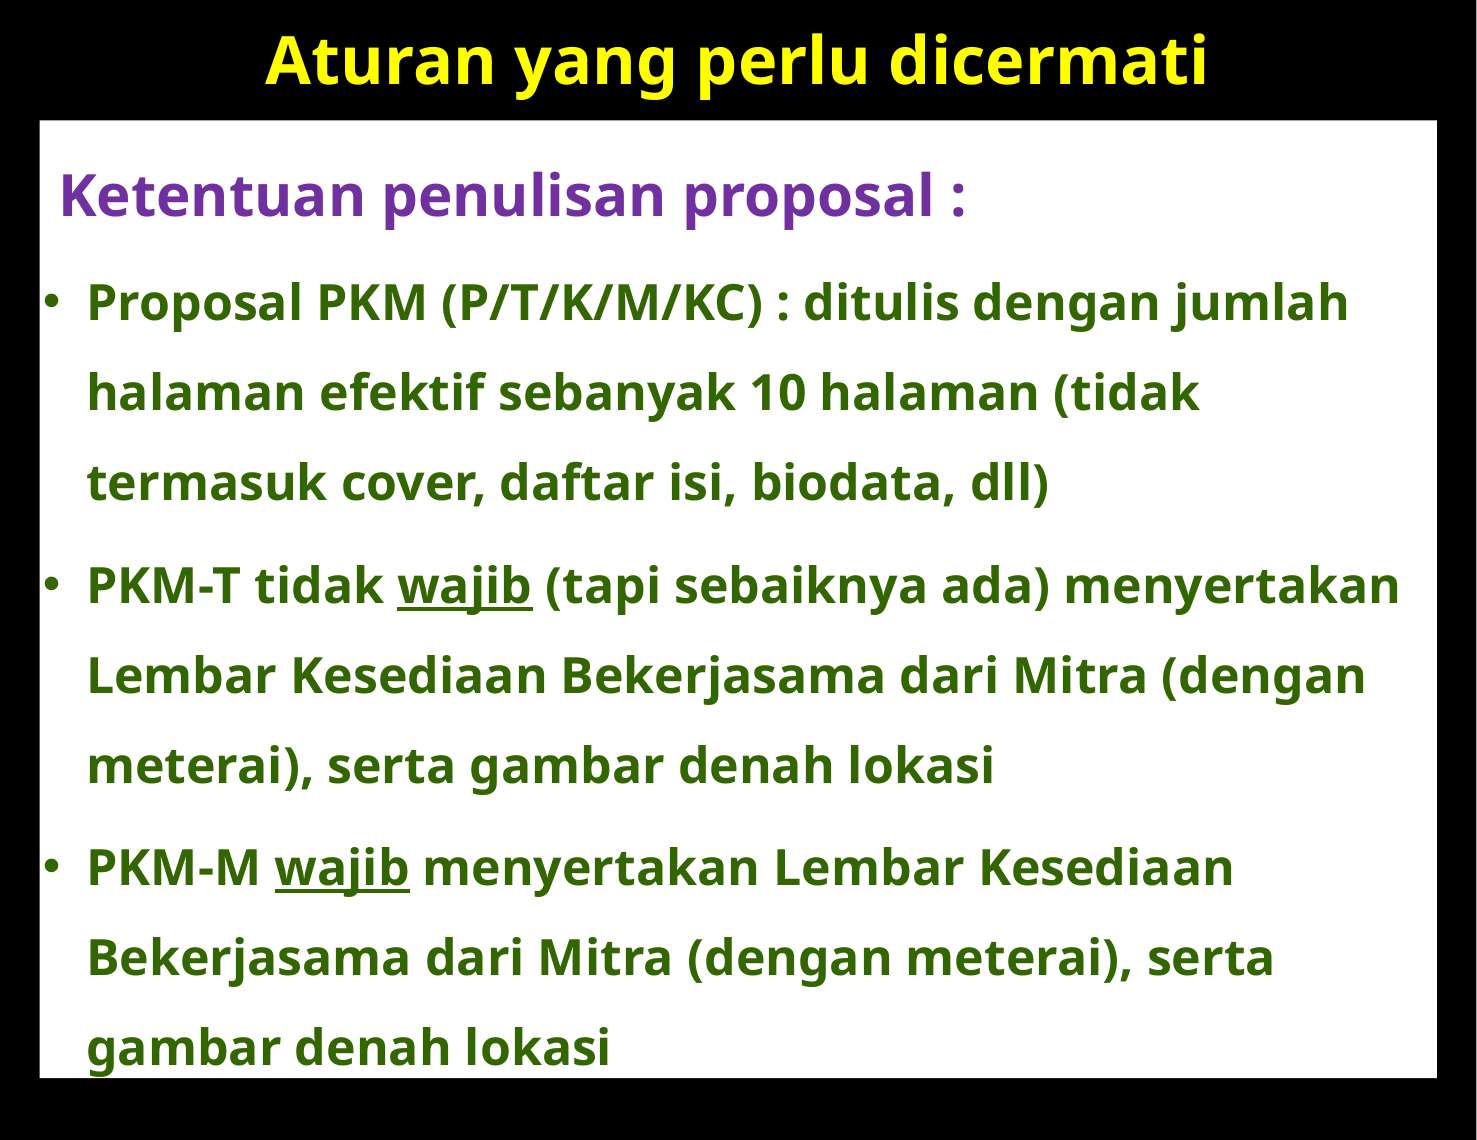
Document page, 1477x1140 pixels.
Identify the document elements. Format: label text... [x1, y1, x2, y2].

text_box Ketentuan penulisan proposal : Proposal PKM (P/T/K/M/KC) : ditulis dengan jumlah halaman efektif sebanyak 10 halaman (tidak termasuk cover, daftar isi, biodata, dll) PKM-T tidak wajib (tapi sebaiknya ada) menyertakan Lembar Kesediaan Bekerjasama dari Mitra (dengan meterai), serta gambar denah lokasi PKM-M wajib menyertakan Lembar Kesediaan Bekerjasama dari Mitra (dengan meterai), serta gambar denah lokasi [39, 120, 1437, 1079]
title Aturan yang perlu dicermati [73, 7, 1403, 109]
